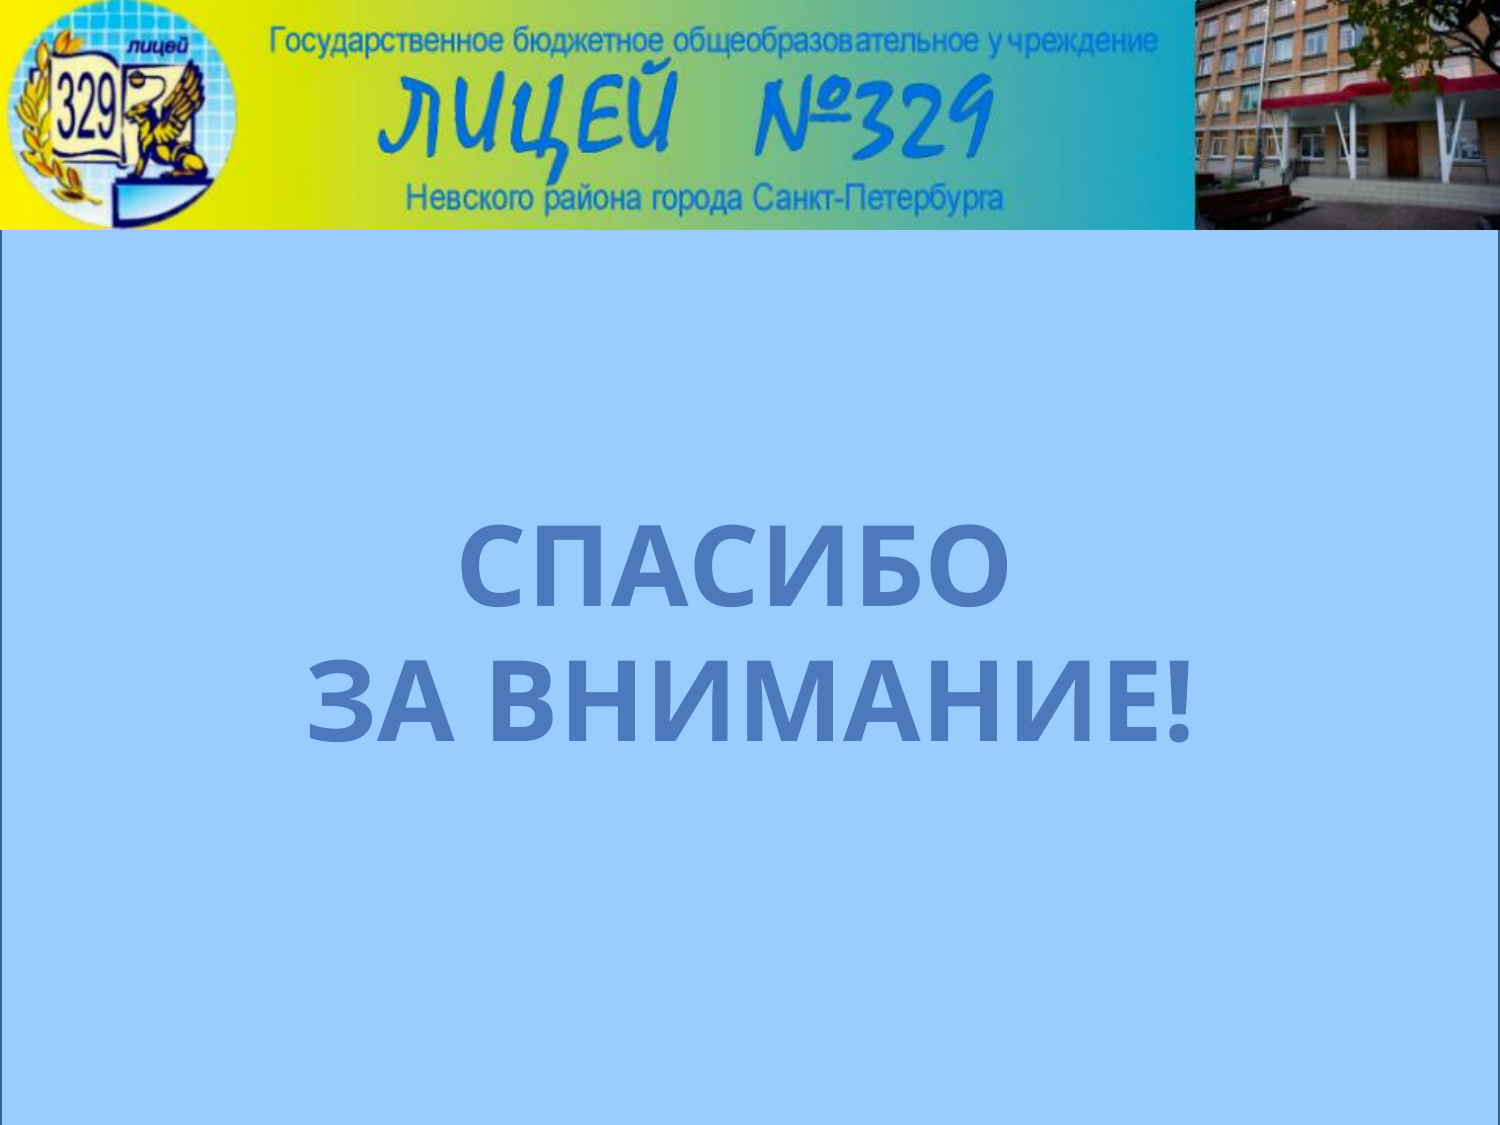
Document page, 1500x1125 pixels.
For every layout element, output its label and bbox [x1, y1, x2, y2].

text_box [0, 0, 1500, 1125]
